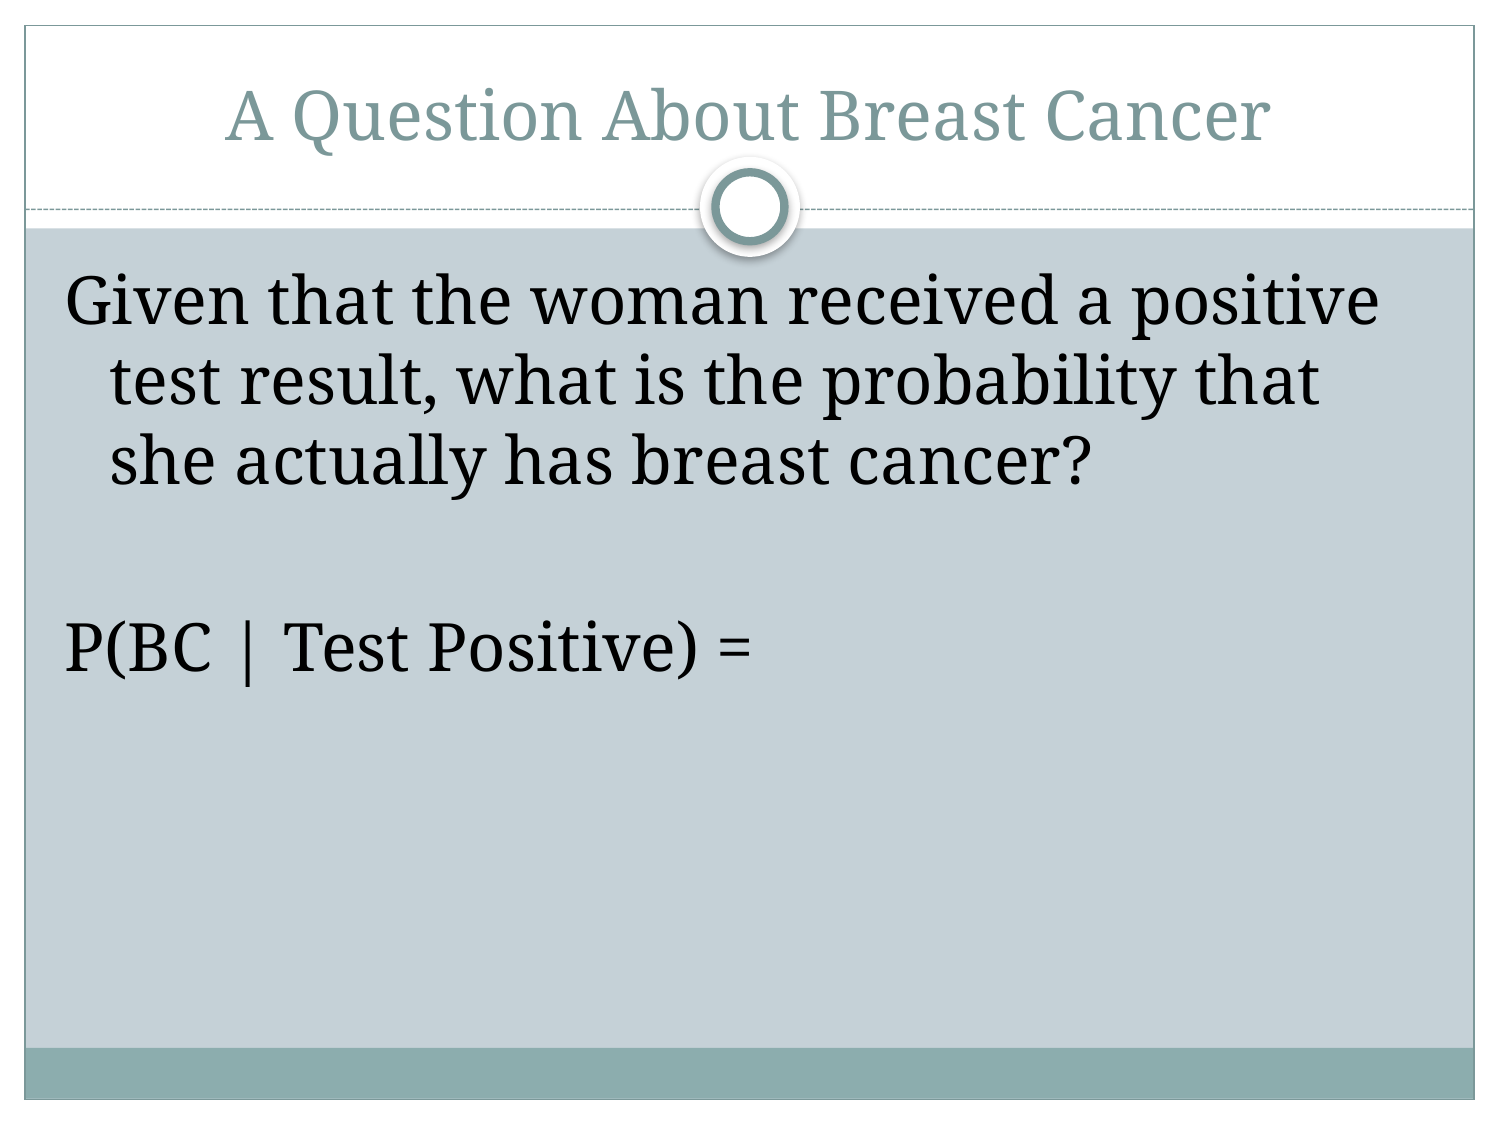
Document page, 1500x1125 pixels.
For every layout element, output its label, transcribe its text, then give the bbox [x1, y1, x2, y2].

title A Question About Breast Cancer [49, 37, 1450, 162]
list Given that the woman received a positive test result, what is the probability that she actually has breast cancer? P(BC | Test Positive) = [49, 250, 1445, 1001]
